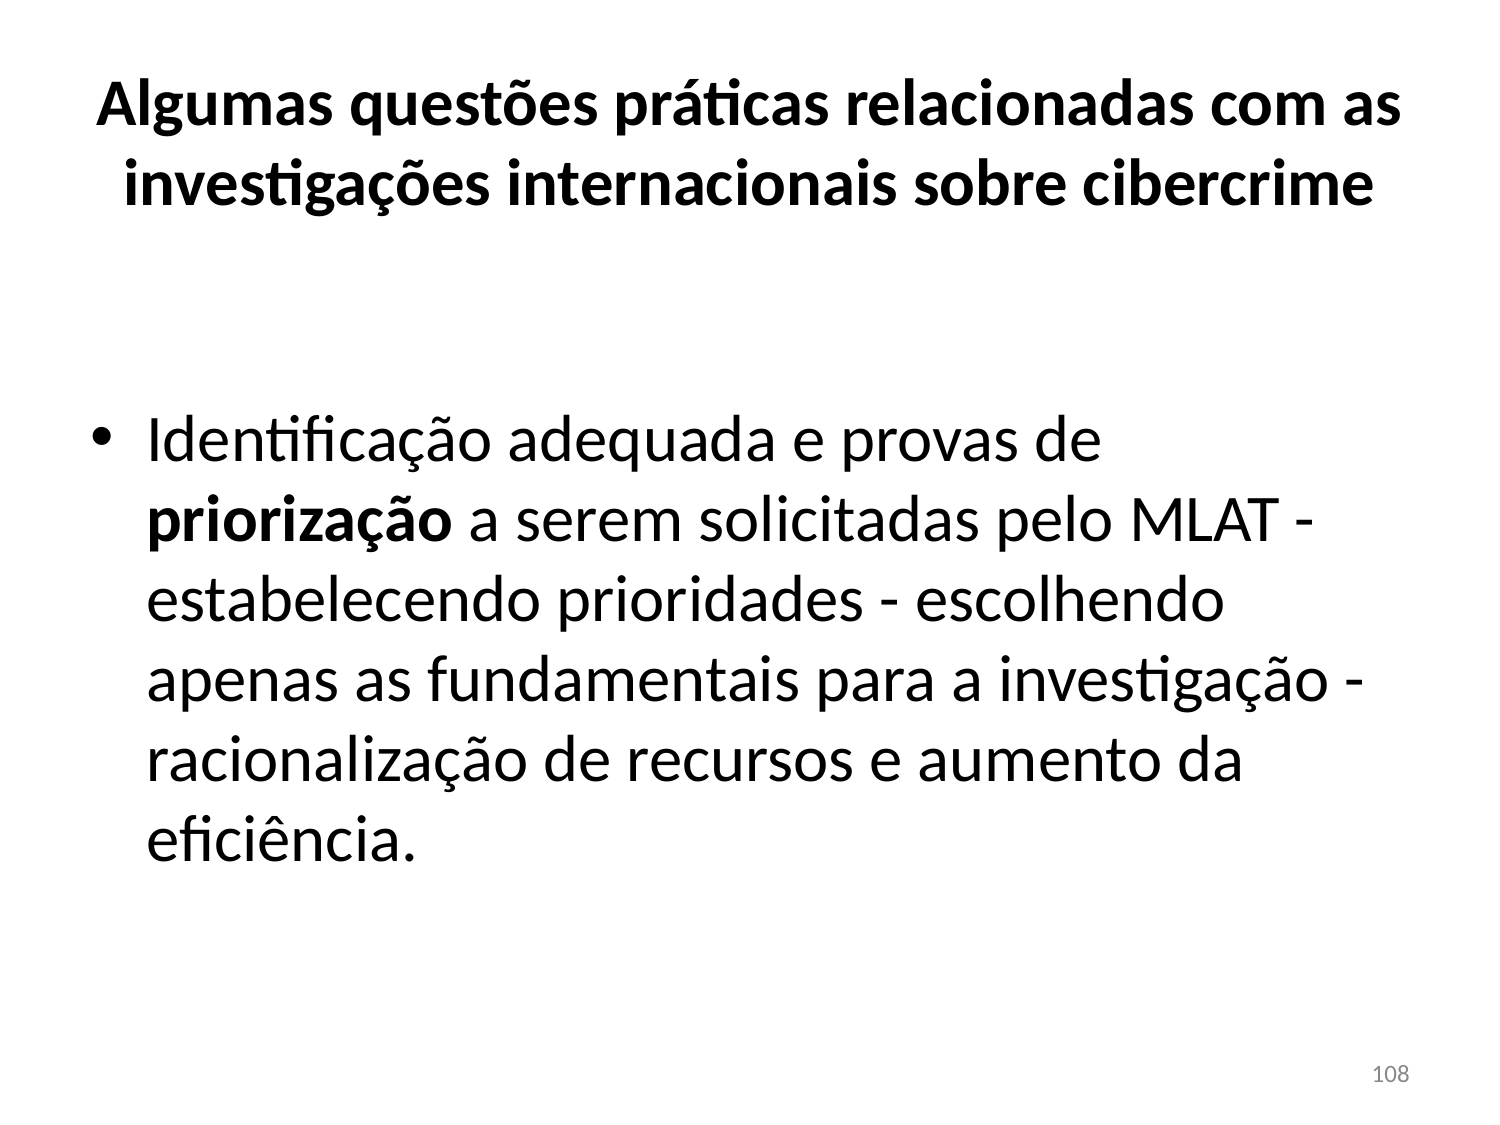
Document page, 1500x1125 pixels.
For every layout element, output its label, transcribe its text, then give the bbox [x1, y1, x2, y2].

slide_number 108 [1074, 1042, 1425, 1103]
title Algumas questões práticas relacionadas com as investigações internacionais sobre cibercrime [75, 45, 1425, 233]
list Identificação adequada e provas de priorização a serem solicitadas pelo MLAT - estabelecendo prioridades - escolhendo apenas as fundamentais para a investigação - racionalização de recursos e aumento da eficiência. [75, 387, 1425, 1005]
